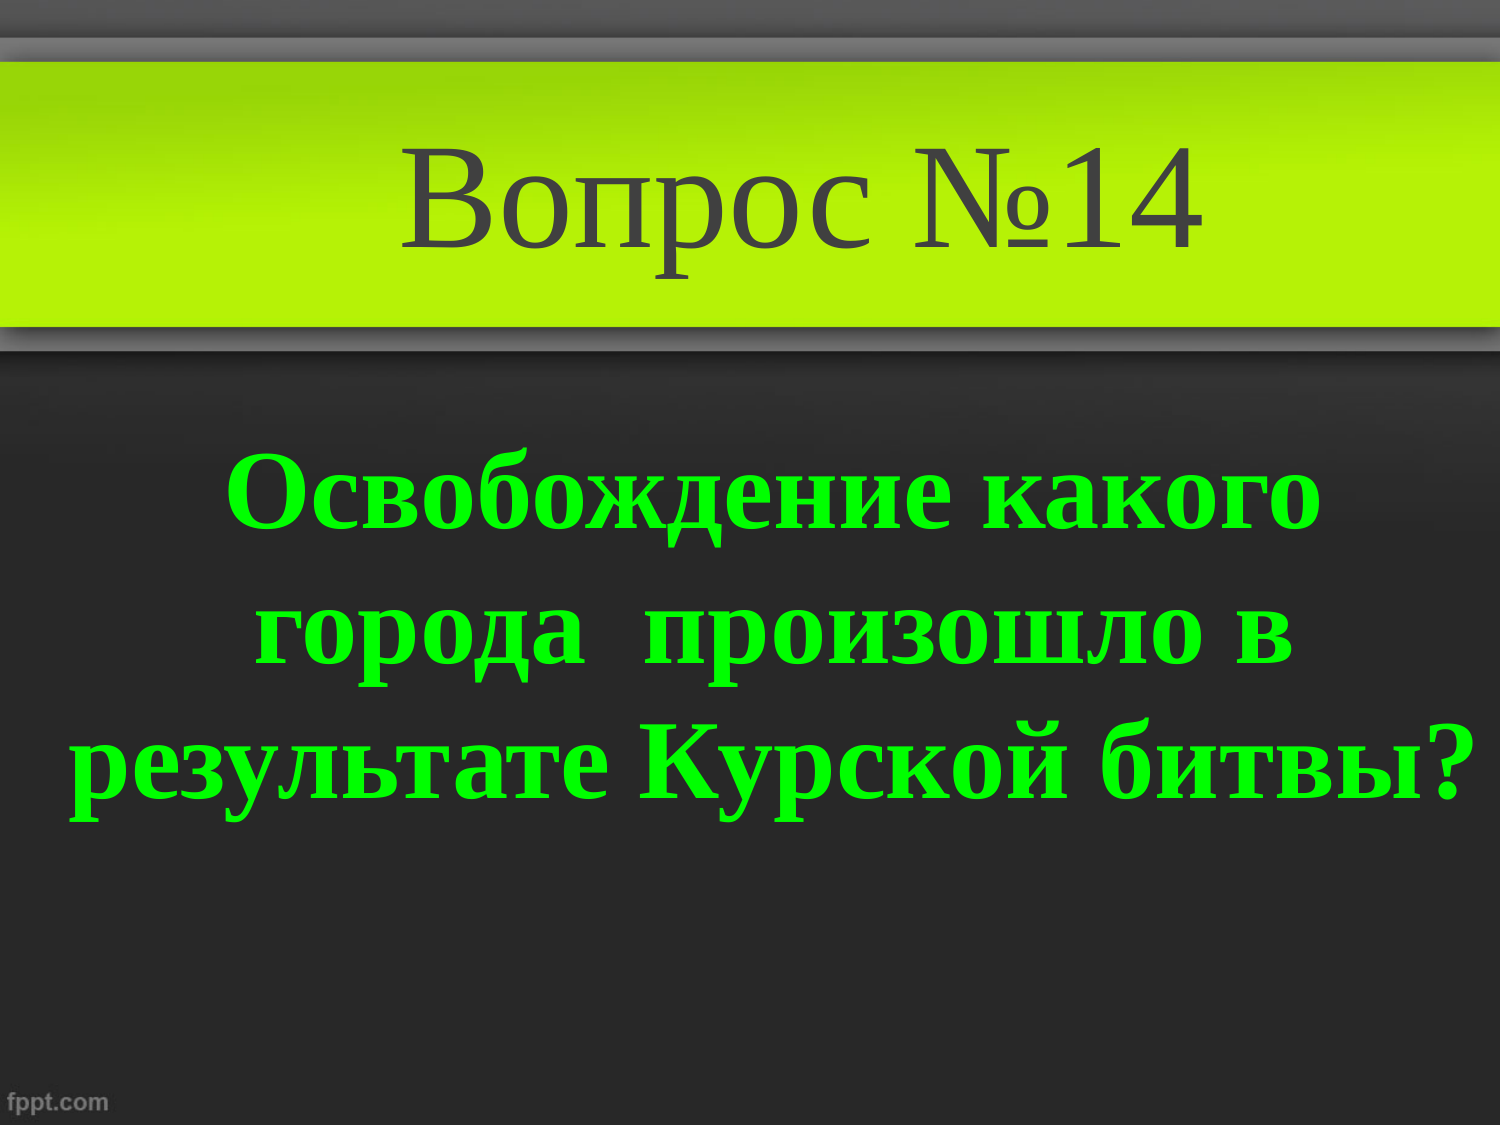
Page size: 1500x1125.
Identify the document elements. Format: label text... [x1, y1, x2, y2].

text_box Освобождение какого города произошло в результате Курской битвы? [48, 408, 1500, 829]
text_box Вопрос №14 [383, 89, 1376, 285]
picture [0, 0, 1500, 1125]
